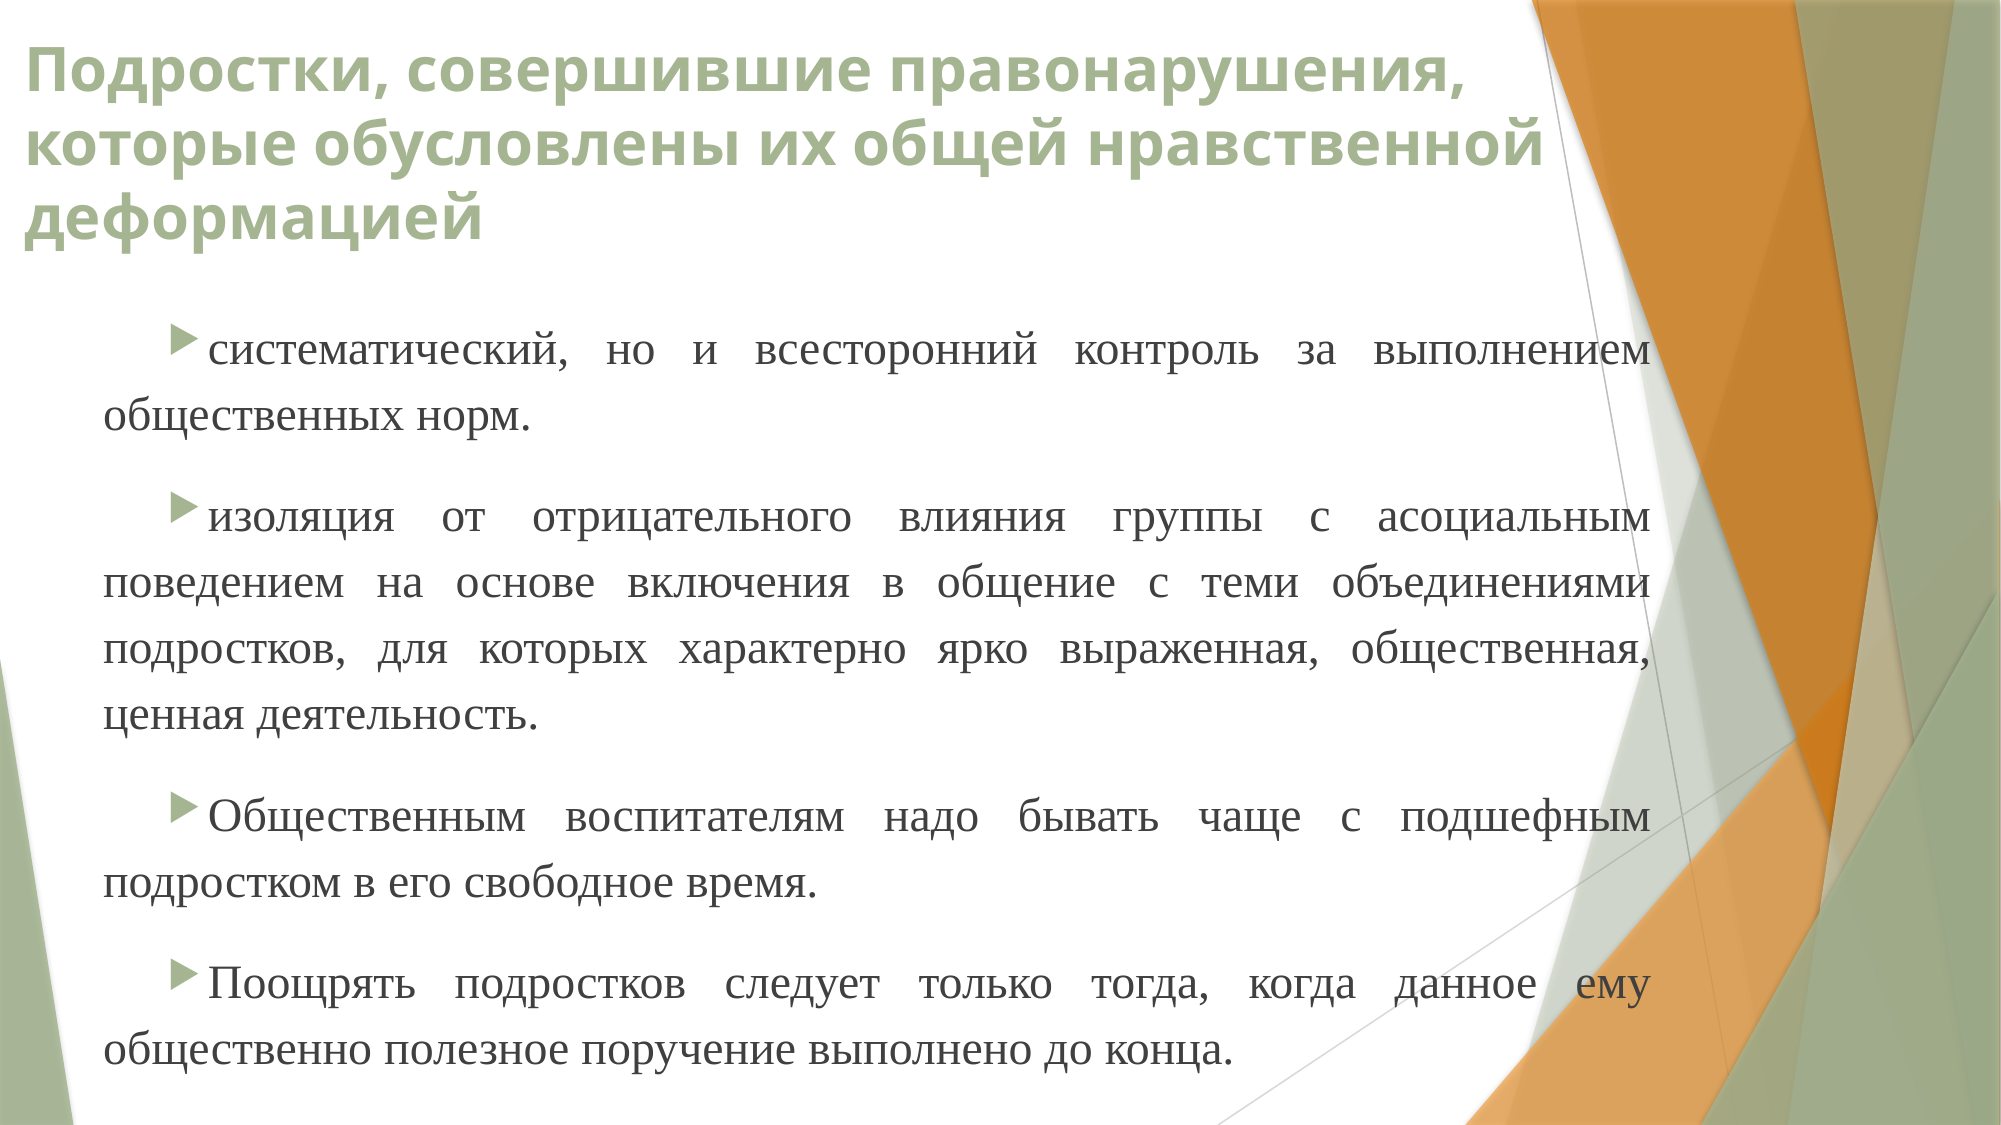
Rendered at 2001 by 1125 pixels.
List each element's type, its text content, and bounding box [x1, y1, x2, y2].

list систематический, но и всесторонний контроль за выполнением общественных норм. изоляция от отрицательного влияния группы с асоциальным поведением на основе включения в общение с теми объединениями подростков, для которых характерно ярко выраженная, общественная, ценная деятельность. Общественным воспитателям надо бывать чаще с подшефным подростком в его свободное время. Поощрять подростков следует только тогда, когда данное ему общественно полезное поручение выполнено до конца. [34, 299, 1669, 1089]
title Подростки, совершившие правонарушения, которые обусловлены их общей нравственной деформацией [9, 22, 1653, 260]
